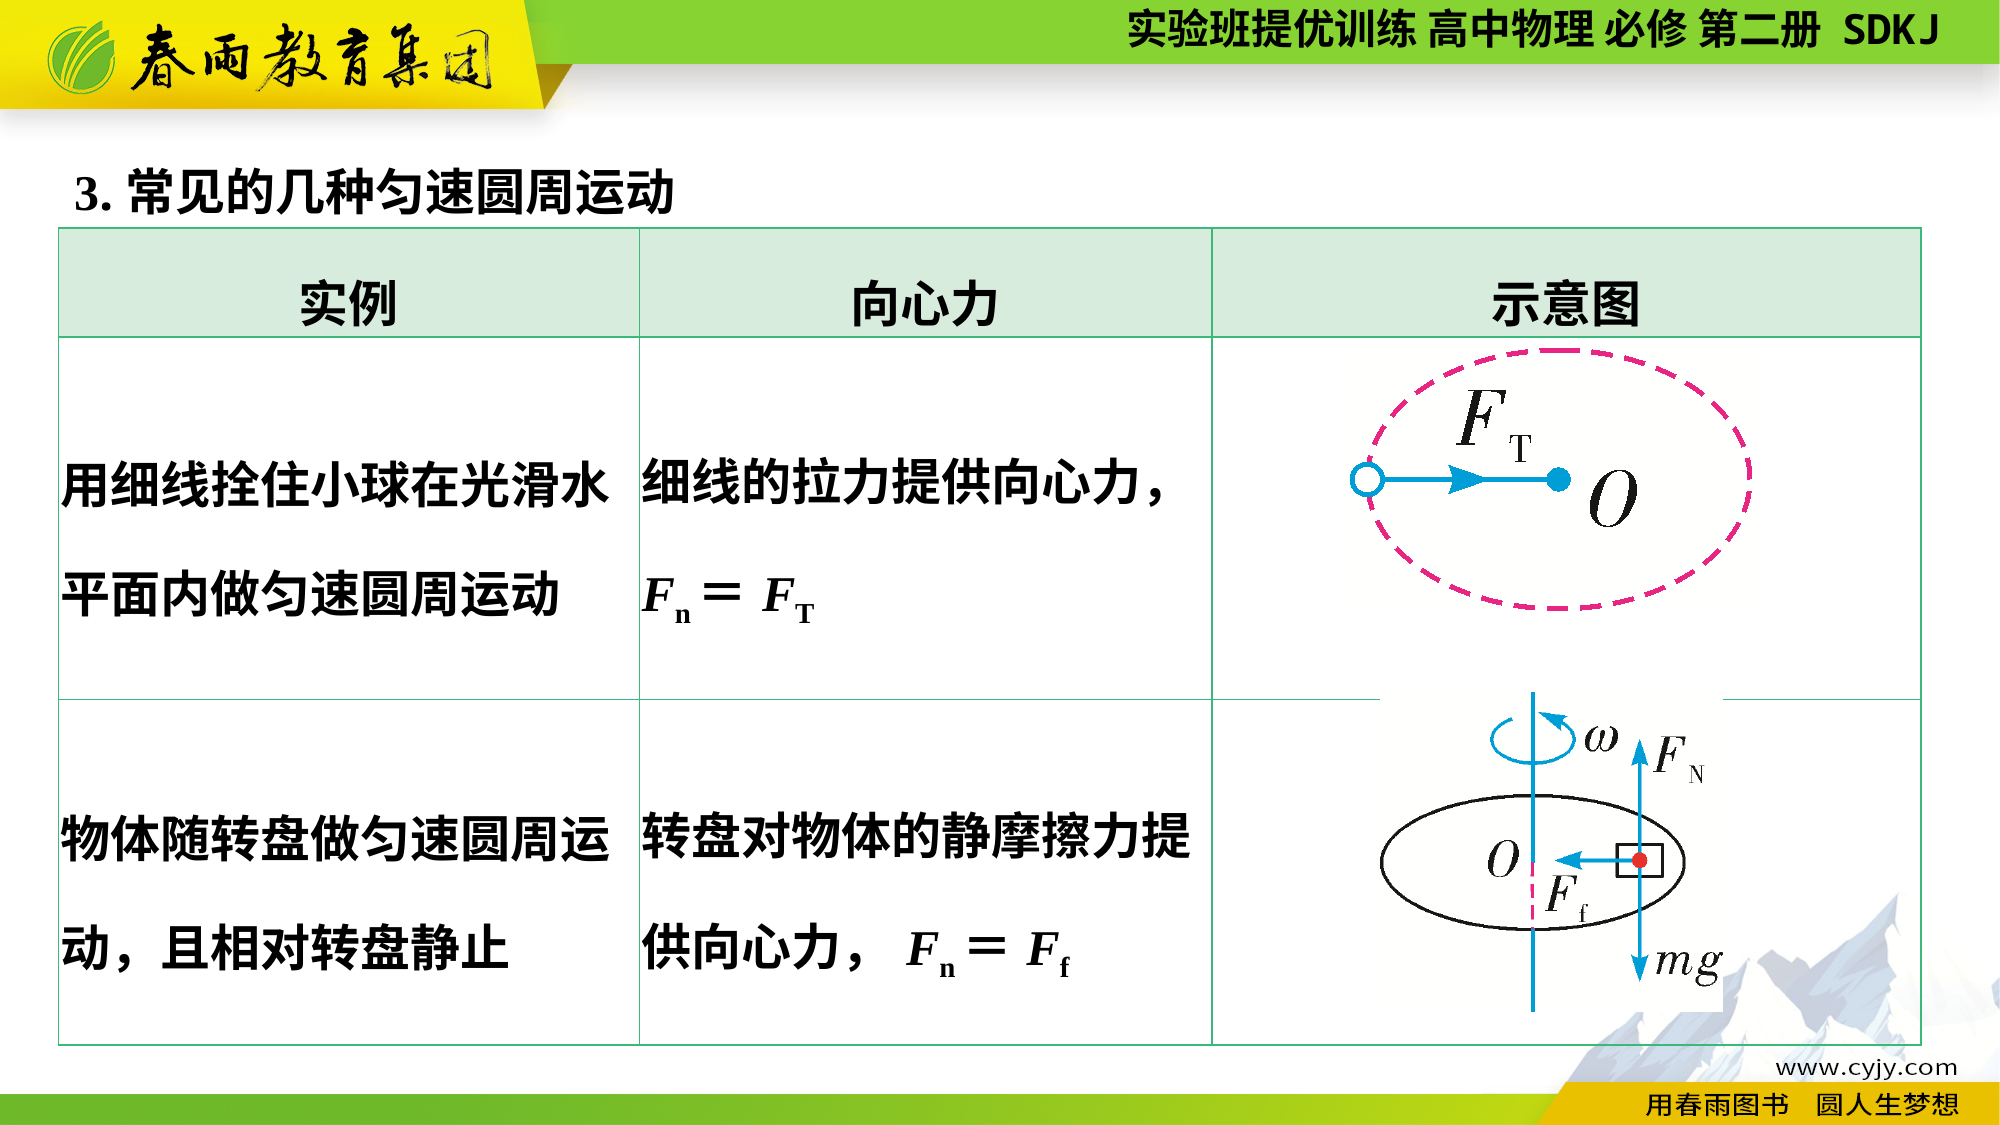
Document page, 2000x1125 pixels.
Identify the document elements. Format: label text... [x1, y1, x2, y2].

table_cell [1213, 700, 1920, 1044]
table_cell 物体随转盘做匀速圆周运动，且相对转盘静止 [59, 700, 639, 1044]
table_cell [1213, 338, 1920, 699]
list 3.常见的几种匀速圆周运动 [59, 122, 1944, 217]
table_cell 细线的拉力提供向心力，Fn＝FT [640, 338, 1211, 699]
table_header 示意图 [1213, 229, 1920, 336]
picture [0, 0, 2000, 1125]
table_header 向心力 [640, 229, 1211, 336]
table_cell 转盘对物体的静摩擦力提供向心力，Fn＝Ff [640, 700, 1211, 1044]
table_header 实例 [59, 229, 639, 336]
table_cell 用细线拴住小球在光滑水平面内做匀速圆周运动 [59, 338, 639, 699]
